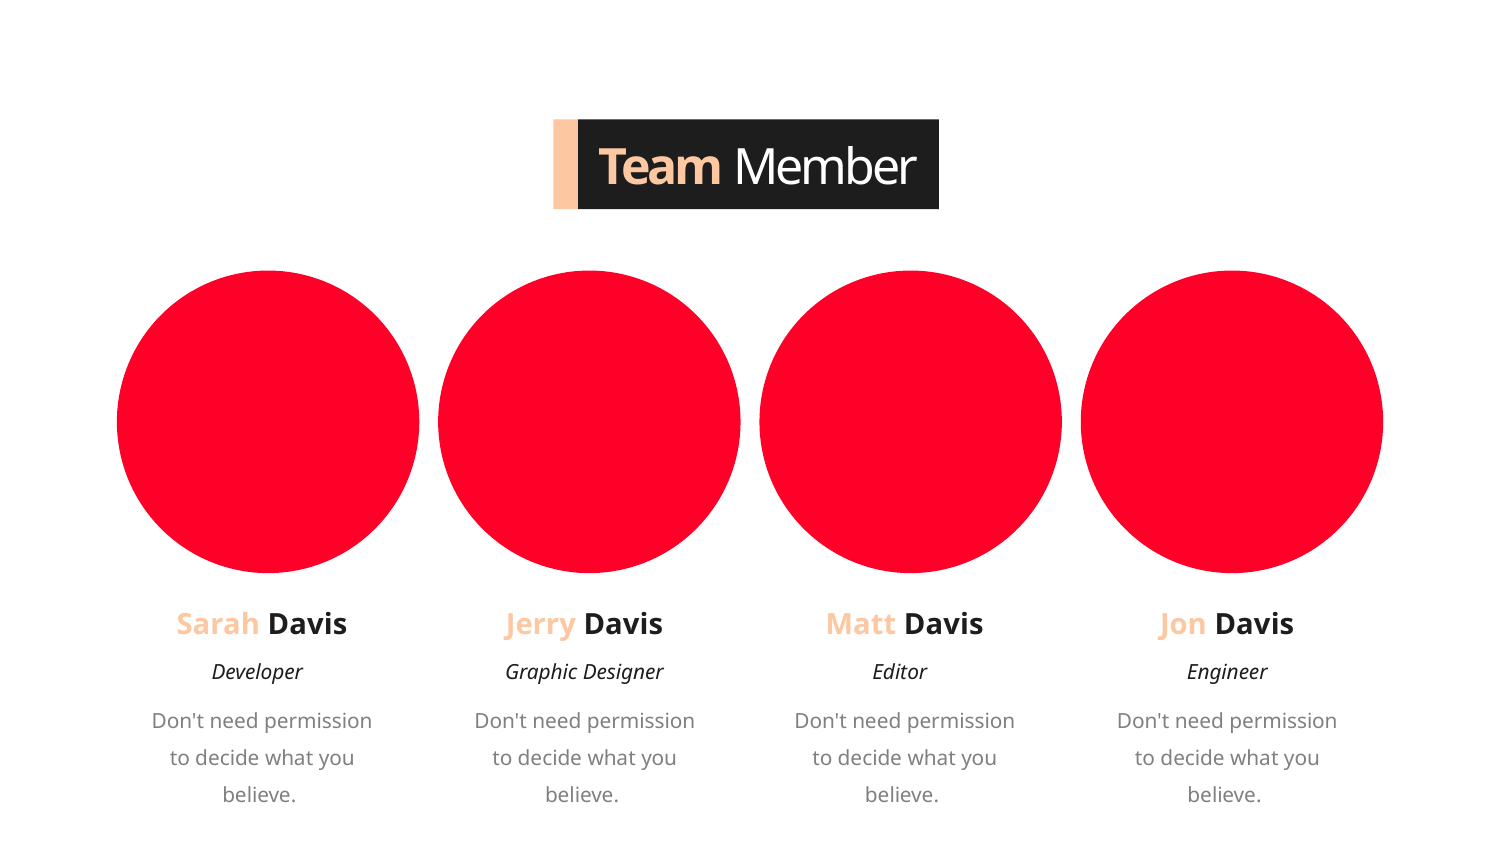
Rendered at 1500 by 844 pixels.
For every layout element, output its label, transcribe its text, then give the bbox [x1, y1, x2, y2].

picture [116, 270, 420, 574]
picture [1080, 270, 1384, 574]
text_box Team Member [580, 119, 939, 210]
text_box Don't need permission to decide what you believe. [1099, 687, 1355, 815]
text_box Jerry Davis [491, 598, 679, 648]
text_box Engineer [1142, 639, 1313, 692]
text_box Graphic Designer [485, 639, 684, 692]
text_box Editor [814, 648, 985, 692]
text_box Don't need permission to decide what you believe. [134, 687, 390, 815]
text_box Don't need permission to decide what you believe. [777, 687, 1033, 815]
picture [437, 270, 741, 574]
picture [759, 270, 1063, 574]
text_box Don't need permission to decide what you believe. [457, 687, 713, 815]
text_box Jon Davis [1145, 598, 1310, 648]
text_box Developer [172, 648, 343, 692]
text_box Matt Davis [810, 598, 999, 648]
text_box Sarah Davis [161, 598, 363, 648]
text_box [551, 117, 580, 211]
